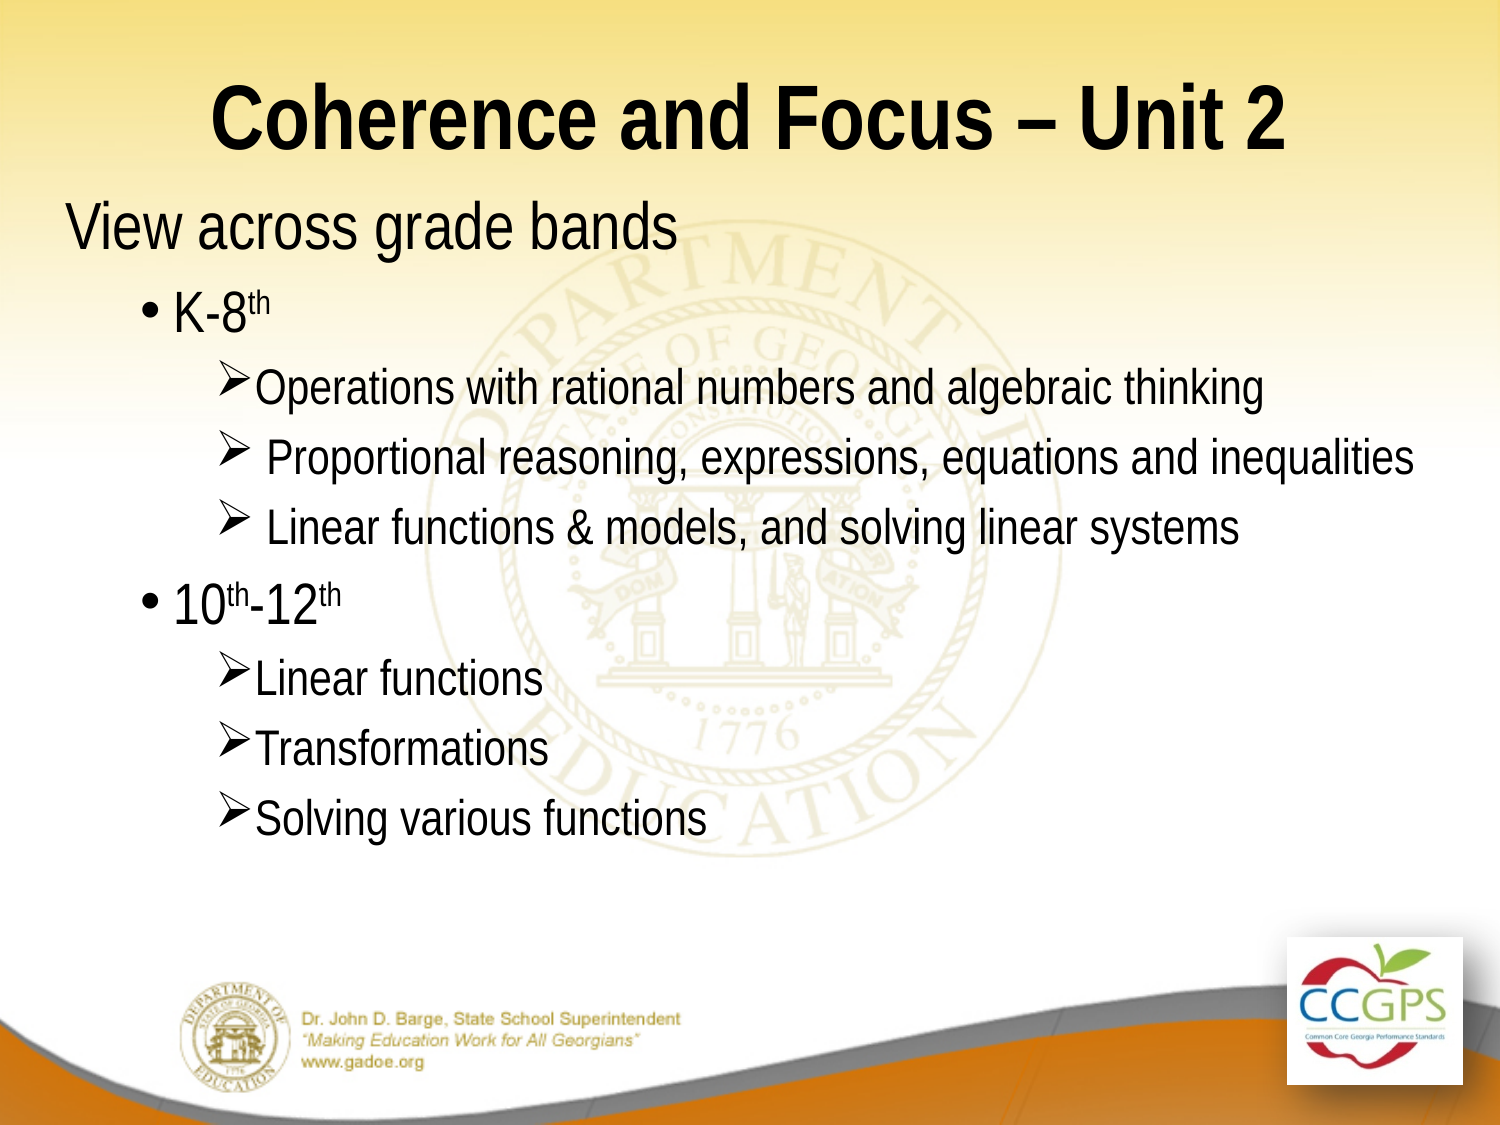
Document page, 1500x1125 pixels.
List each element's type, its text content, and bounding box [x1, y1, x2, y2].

picture [0, 0, 1500, 1125]
subtitle View across grade bands K-8th Operations with rational numbers and algebraic thinking Proportional reasoning, expressions, equations and inequalities Linear functions & models, and solving linear systems 10th-12th Linear functions Transformations Solving various functions [49, 174, 1463, 938]
title Coherence and Focus – Unit 2 [112, 49, 1388, 174]
